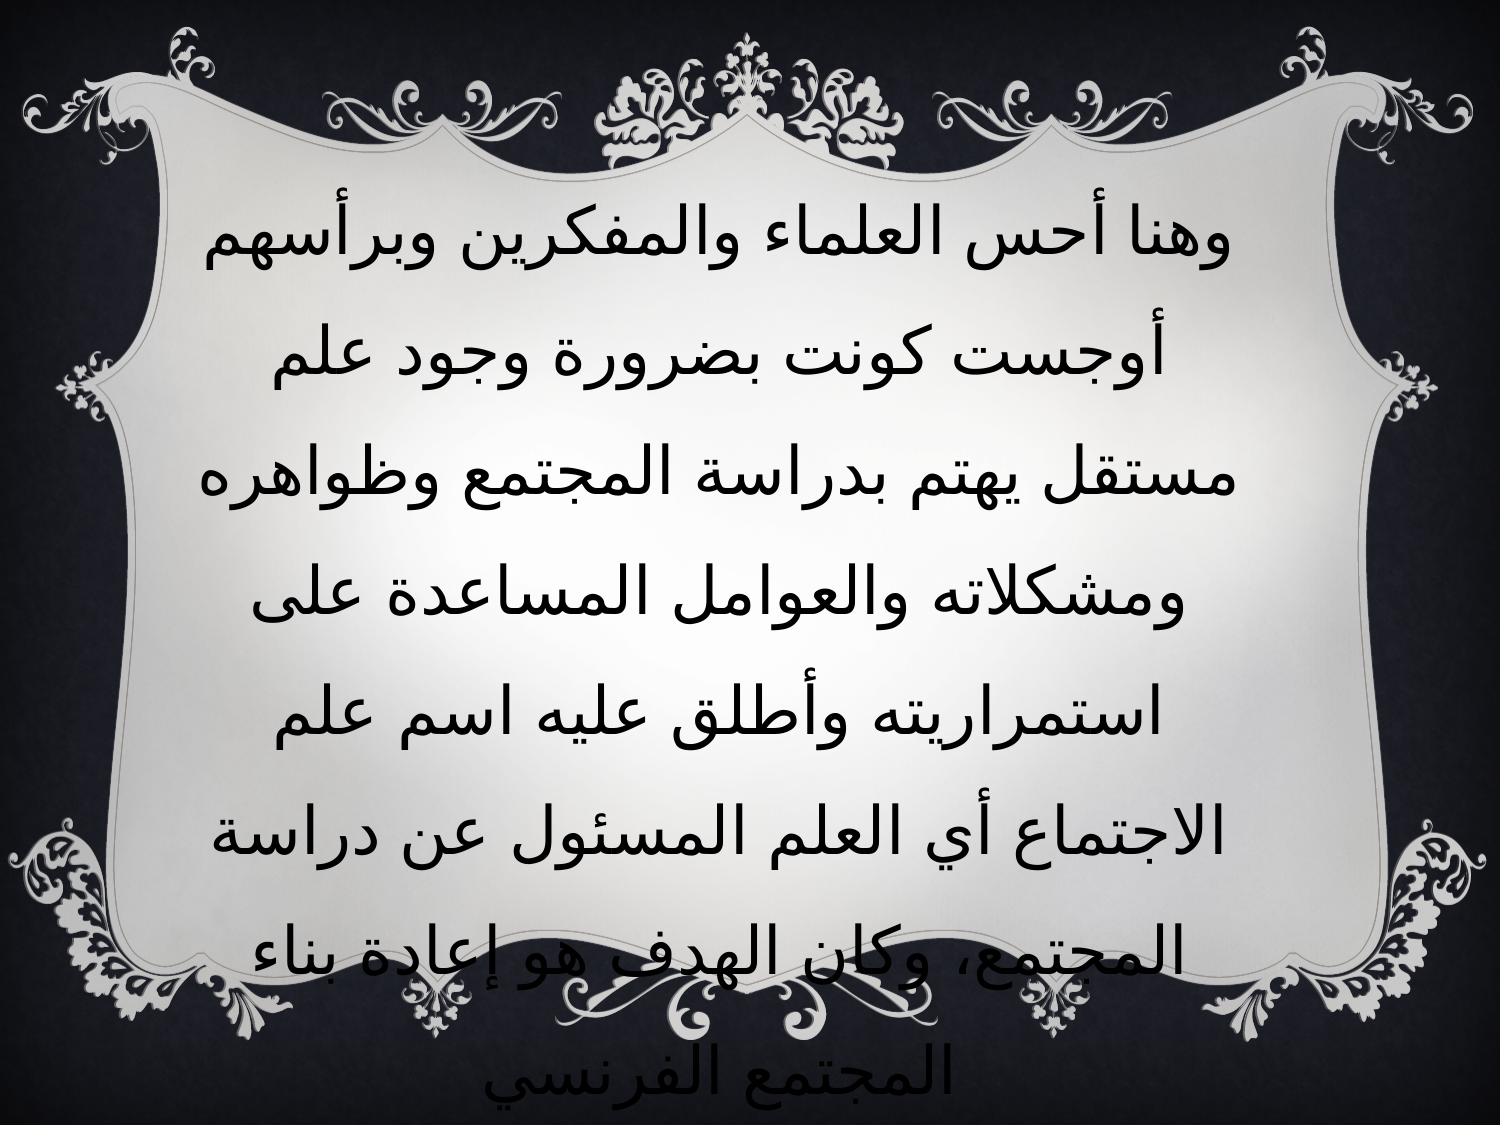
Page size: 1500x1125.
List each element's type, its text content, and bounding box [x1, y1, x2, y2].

list وهنا أحس العلماء والمفكرين وبرأسهم أوجست كونت بضرورة وجود علم مستقل يهتم بدراسة المجتمع وظواهره ومشكلاته والعوامل المساعدة على استمراريته وأطلق عليه اسم علم الاجتماع أي العلم المسئول عن دراسة المجتمع، وكان الهدف هو إعادة بناء المجتمع الفرنسي [164, 140, 1275, 914]
picture [0, 0, 1500, 1125]
